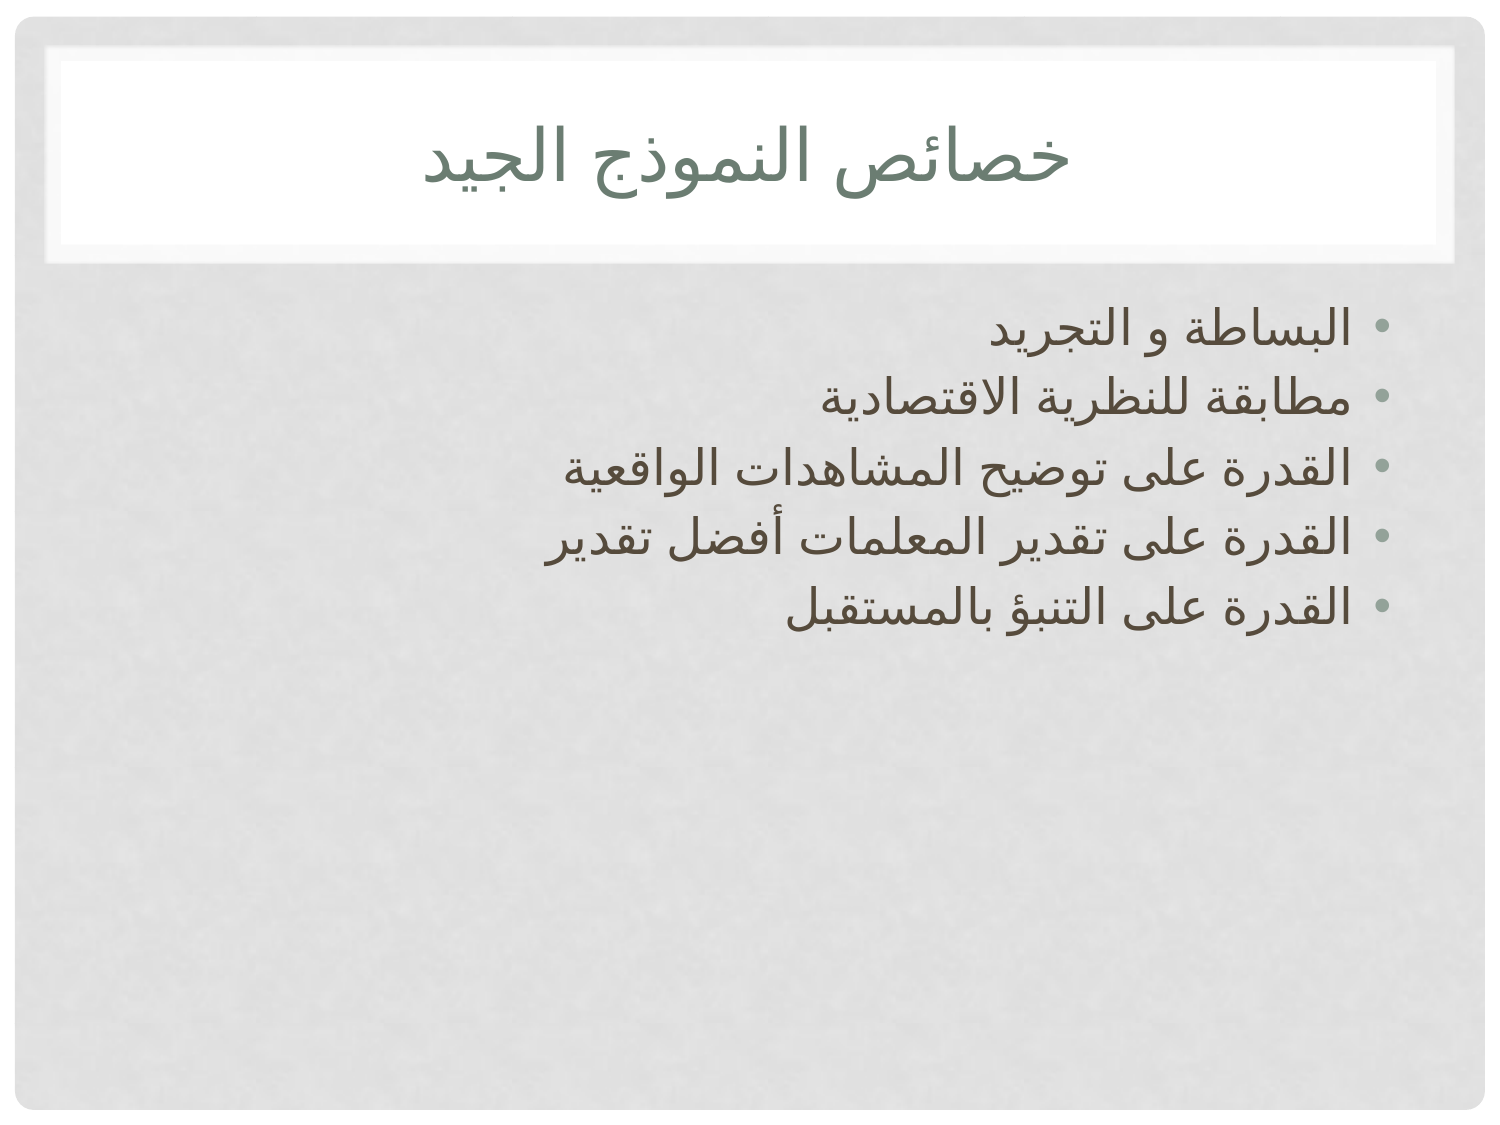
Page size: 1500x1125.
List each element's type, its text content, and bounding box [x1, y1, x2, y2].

list البساطة و التجريد مطابقة للنظرية الاقتصادية القدرة على توضيح المشاهدات الواقعية القدرة على تقدير المعلمات أفضل تقدير القدرة على التنبؤ بالمستقبل [75, 287, 1425, 1005]
title خصائص النموذج الجيد [69, 66, 1425, 238]
